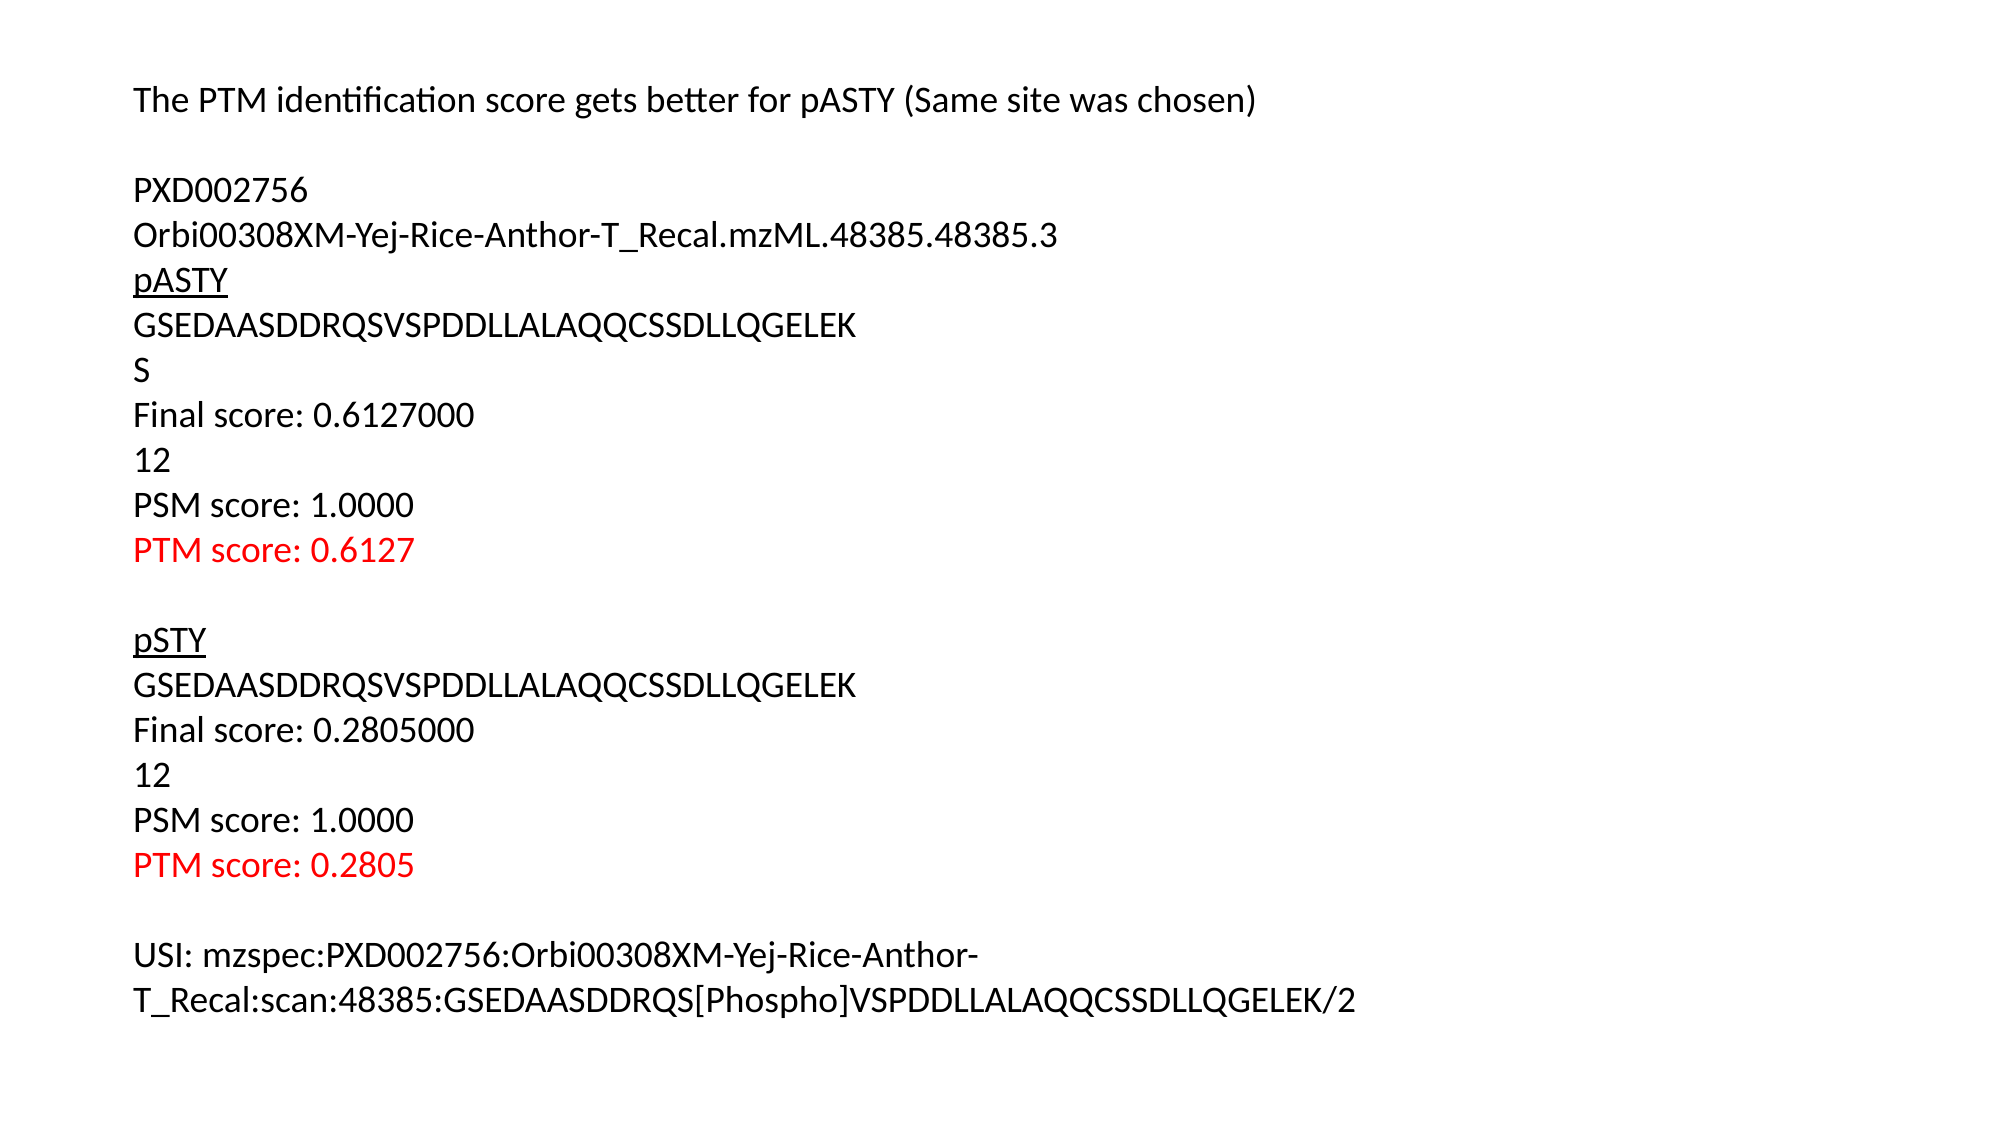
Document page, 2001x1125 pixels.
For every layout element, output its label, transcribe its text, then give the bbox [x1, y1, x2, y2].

text_box The PTM identification score gets better for pASTY (Same site was chosen) PXD002756 Orbi00308XM-Yej-Rice-Anthor-T_Recal.mzML.48385.48385.3 pASTY GSEDAASDDRQSVSPDDLLALAQQCSSDLLQGELEK S Final score: 0.6127000 12 PSM score: 1.0000 PTM score: 0.6127 pSTY GSEDAASDDRQSVSPDDLLALAQQCSSDLLQGELEK Final score: 0.2805000 12 PSM score: 1.0000 PTM score: 0.2805 USI: mzspec:PXD002756:Orbi00308XM-Yej-Rice-Anthor-T_Recal:scan:48385:GSEDAASDDRQS[Phospho]VSPDDLLALAQQCSSDLLQGELEK/2 [118, 67, 1824, 1073]
